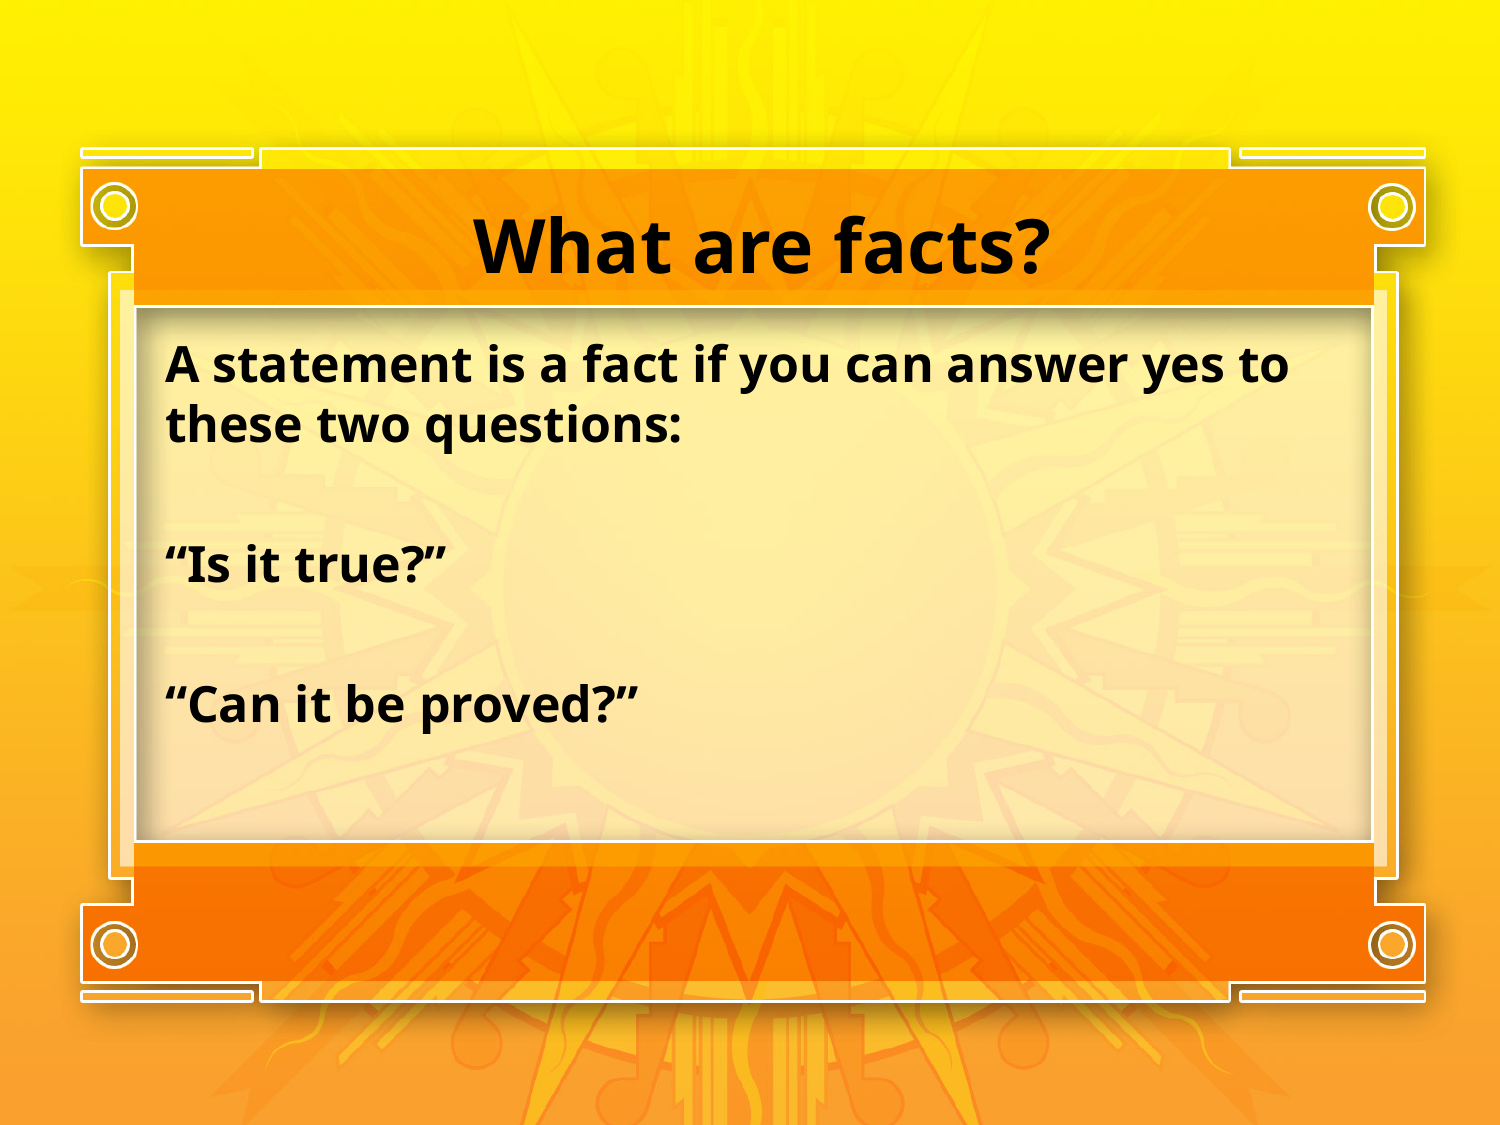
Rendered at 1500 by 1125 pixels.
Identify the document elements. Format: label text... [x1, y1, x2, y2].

list A statement is a fact if you can answer yes to these two questions: “Is it true?” “Can it be proved?” [149, 324, 1326, 826]
title What are facts? [162, 174, 1363, 313]
picture [0, 0, 1500, 1125]
